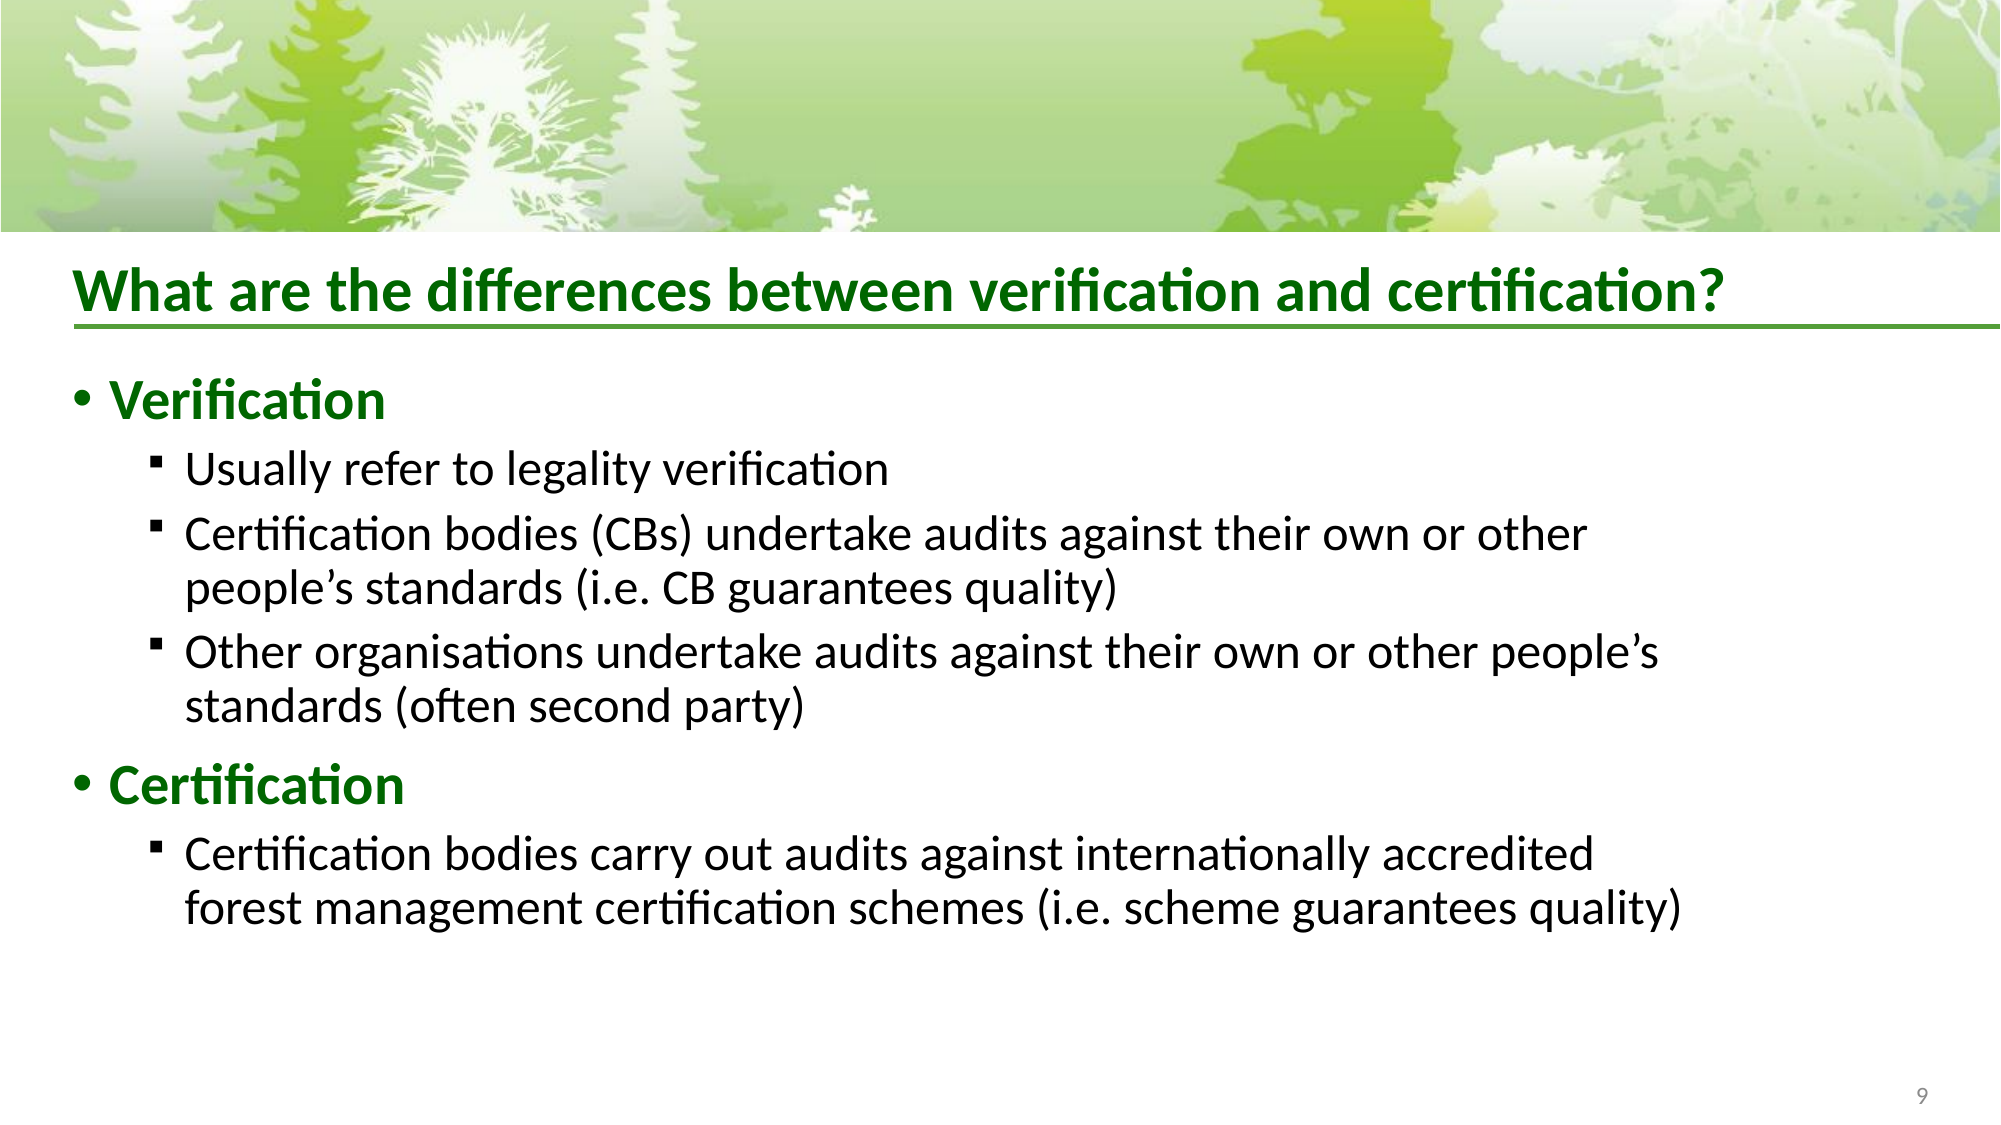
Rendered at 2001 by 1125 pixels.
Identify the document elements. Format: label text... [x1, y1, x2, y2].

list Verification Usually refer to legality verification Certification bodies (CBs) undertake audits against their own or other people’s standards (i.e. CB guarantees quality) Other organisations undertake audits against their own or other people’s standards (often second party) Certification Certification bodies carry out audits against internationally accredited forest management certification schemes (i.e. scheme guarantees quality) [57, 362, 1725, 1105]
title What are the differences between verification and certification? [57, 197, 1944, 385]
slide_number 9 [1493, 1065, 1944, 1125]
picture [0, 0, 2000, 232]
